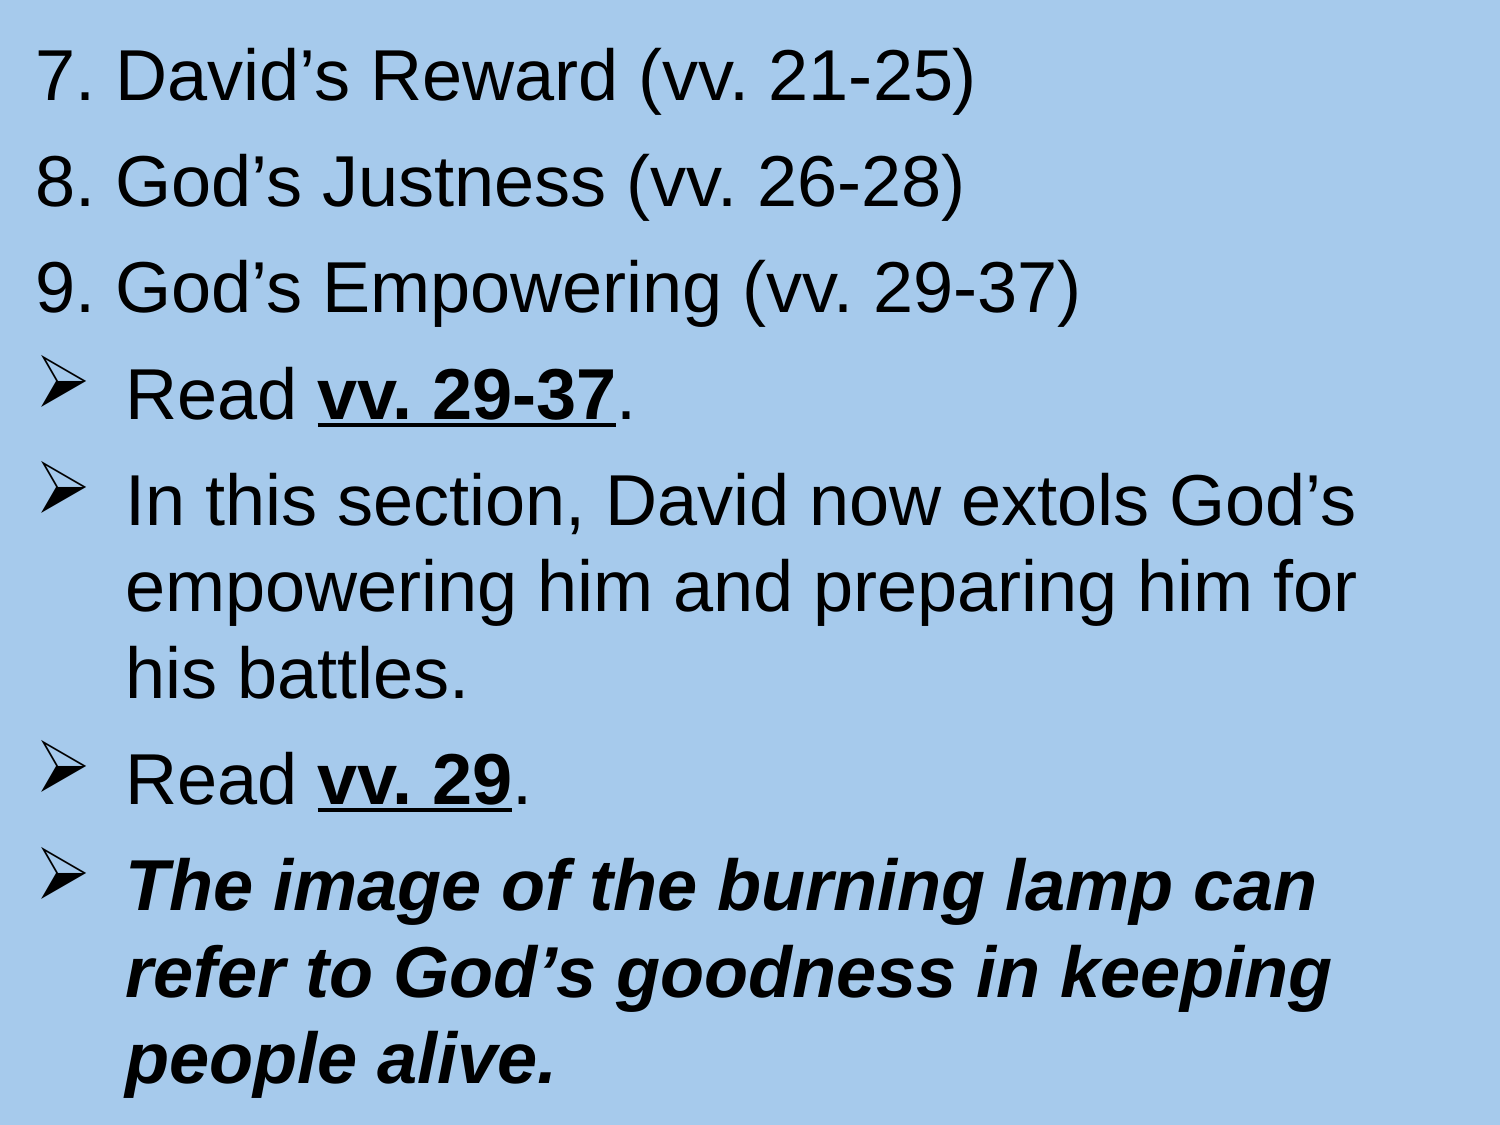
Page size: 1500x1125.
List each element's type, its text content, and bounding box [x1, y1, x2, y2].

subtitle 7. David’s Reward (vv. 21-25) 8. God’s Justness (vv. 26-28) 9. God’s Empowering (vv. 29-37) Read vv. 29-37. In this section, David now extols God’s empowering him and preparing him for his battles. Read vv. 29. The image of the burning lamp can refer to God’s goodness in keeping people alive. [20, 20, 1482, 1108]
